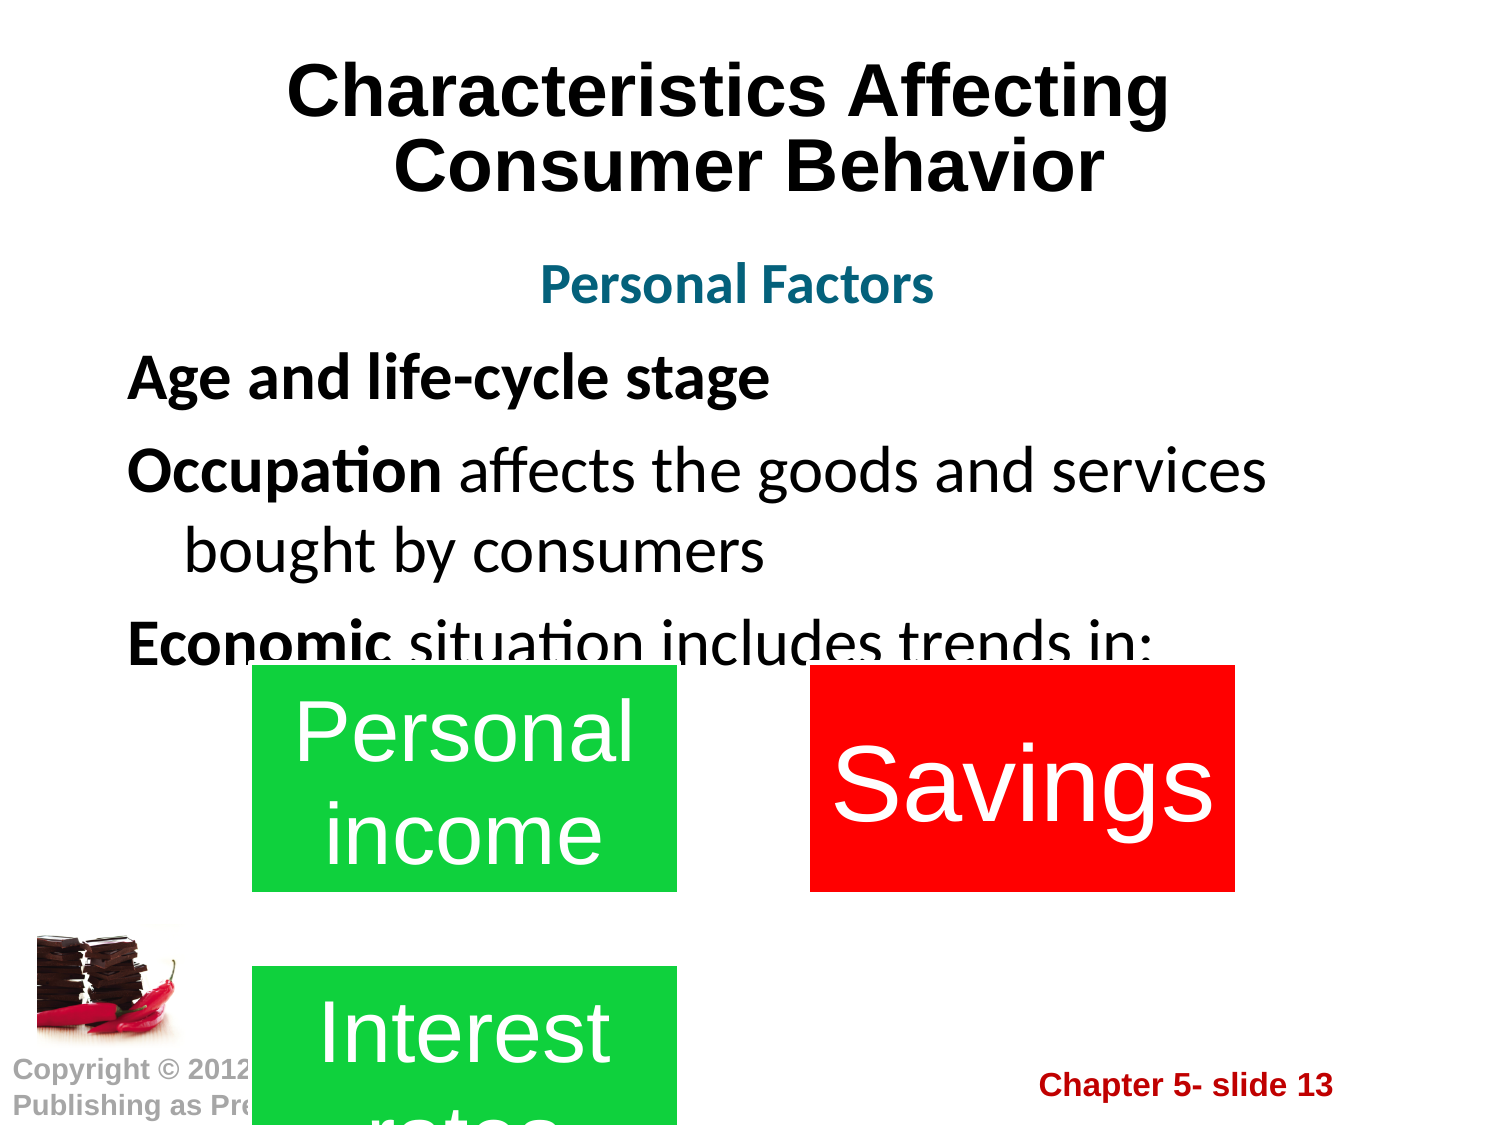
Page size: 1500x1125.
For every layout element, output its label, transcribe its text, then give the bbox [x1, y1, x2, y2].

picture [37, 924, 188, 1050]
list Personal Factors [149, 237, 1326, 301]
list Age and life-cycle stage Occupation affects the goods and services bought by consumers Economic situation includes trends in: [112, 324, 1388, 738]
title Characteristics Affecting Consumer Behavior [112, 37, 1388, 226]
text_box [249, 662, 1238, 1026]
